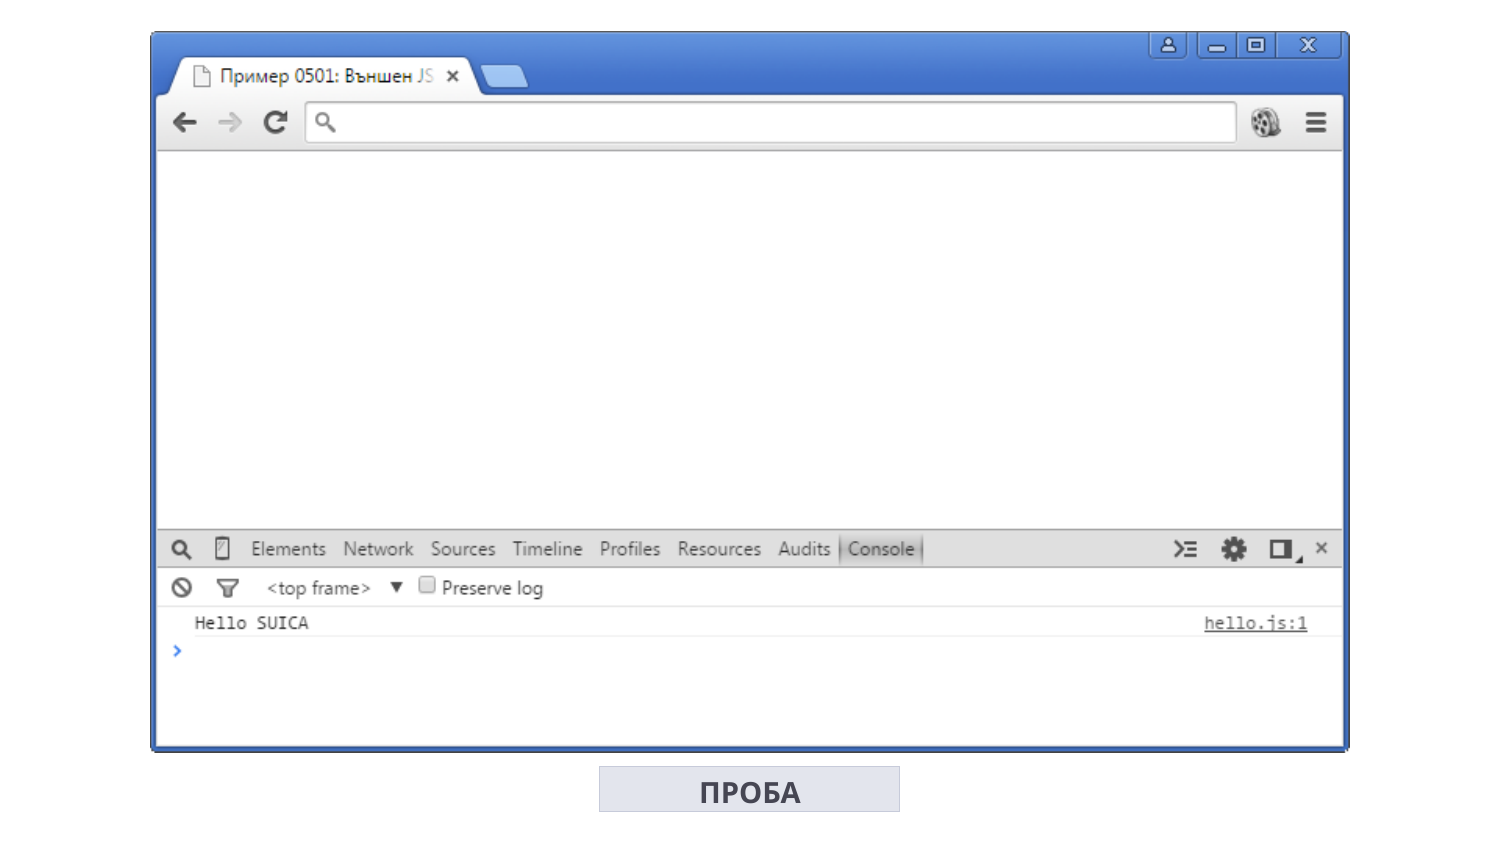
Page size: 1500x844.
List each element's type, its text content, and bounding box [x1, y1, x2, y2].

picture [149, 31, 1351, 753]
text_box ПРОБА [599, 766, 900, 812]
